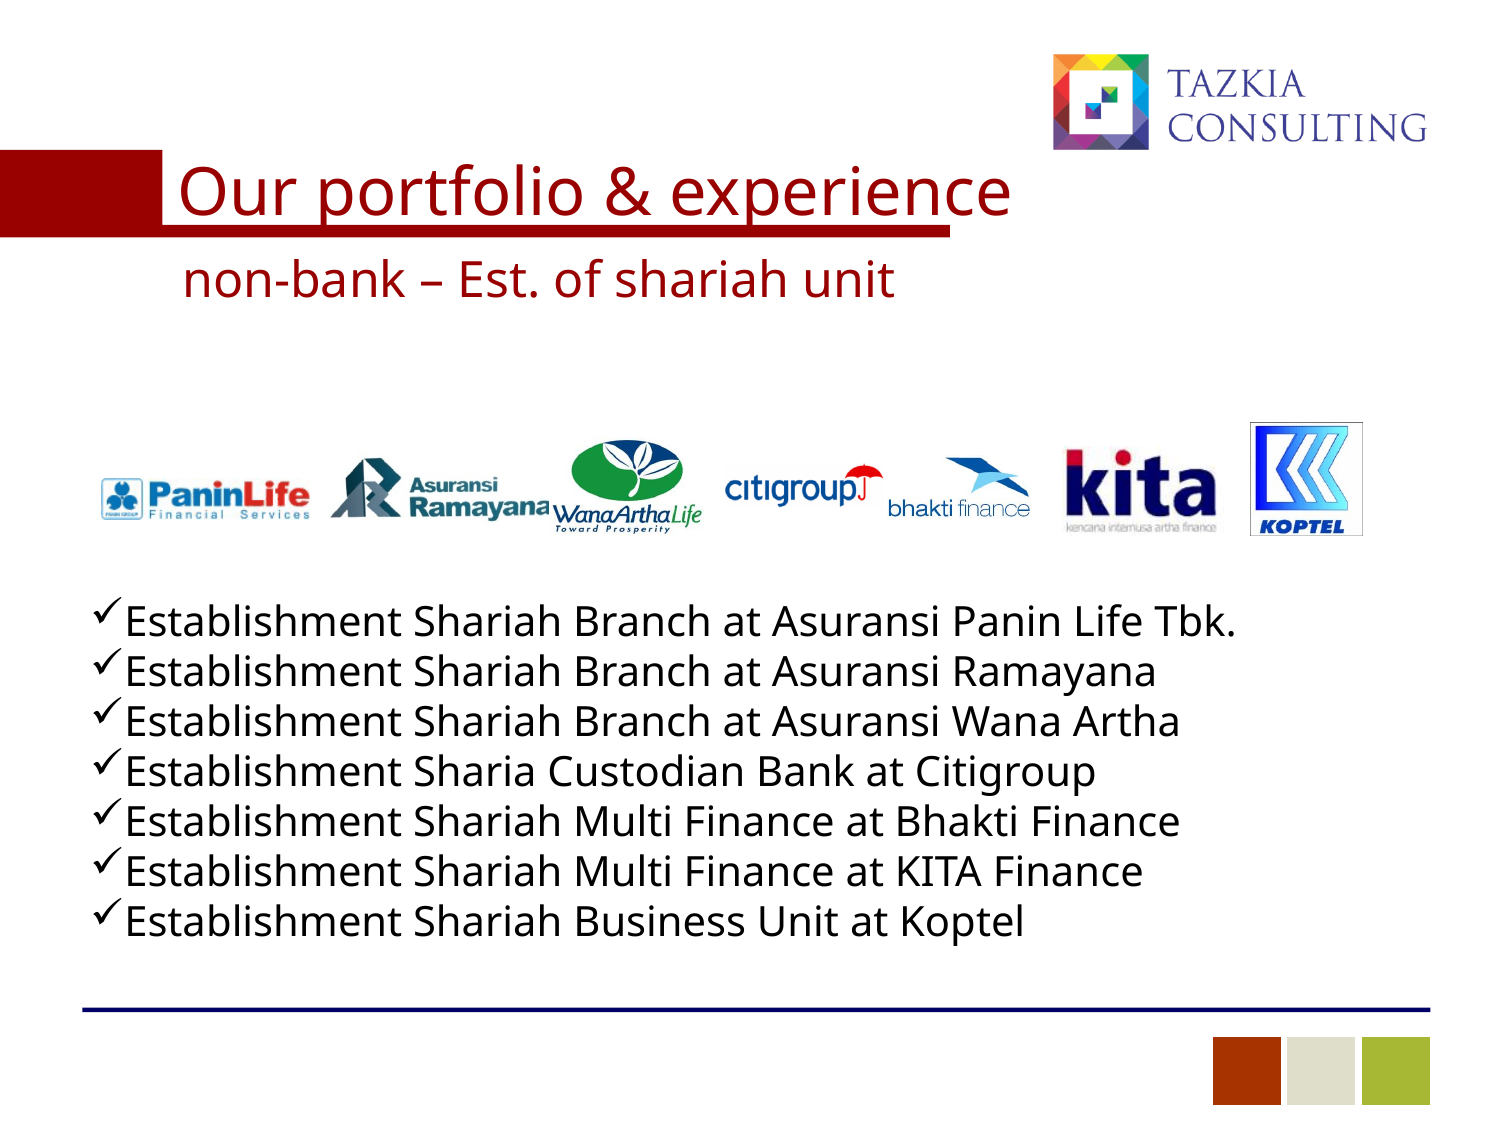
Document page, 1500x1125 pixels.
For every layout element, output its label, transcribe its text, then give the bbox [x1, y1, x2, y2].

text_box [101, 422, 1363, 538]
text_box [0, 149, 951, 238]
picture [1053, 54, 1427, 150]
text_box Our portfolio & experience [162, 141, 1063, 237]
text_box non-bank – Est. of shariah unit [167, 240, 1188, 316]
text_box Establishment Shariah Branch at Asuransi Panin Life Tbk. Establishment Shariah Branch at Asuransi Ramayana Establishment Shariah Branch at Asuransi Wana Artha Establishment Sharia Custodian Bank at Citigroup Establishment Shariah Multi Finance at Bhakti Finance Establishment Shariah Multi Finance at KITA Finance Establishment Shariah Business Unit at Koptel [74, 587, 1337, 924]
